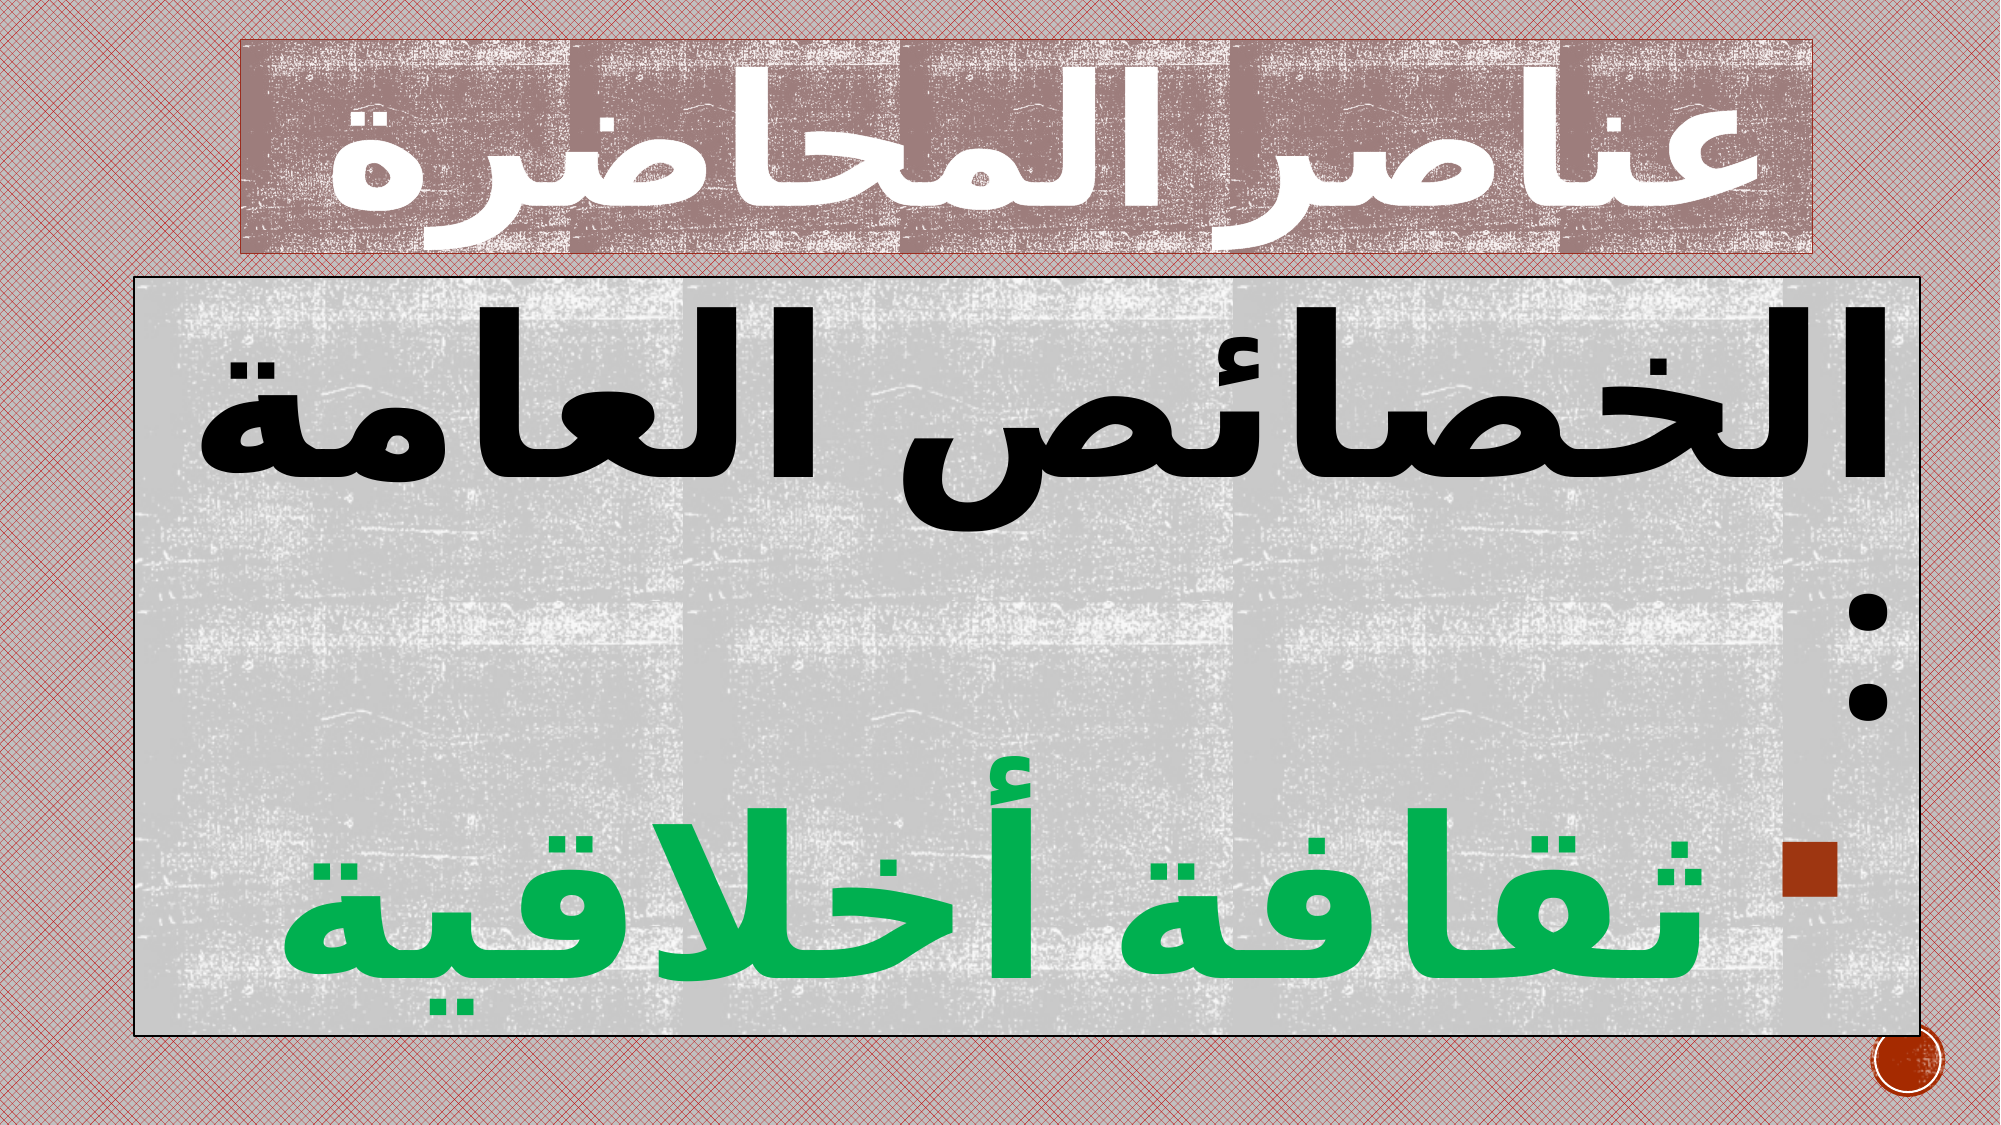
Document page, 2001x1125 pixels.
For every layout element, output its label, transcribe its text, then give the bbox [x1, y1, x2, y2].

title عناصر المحاضرة [240, 39, 1813, 254]
list الخصائص العامة : ثقافة أخلاقية [133, 276, 1921, 1037]
